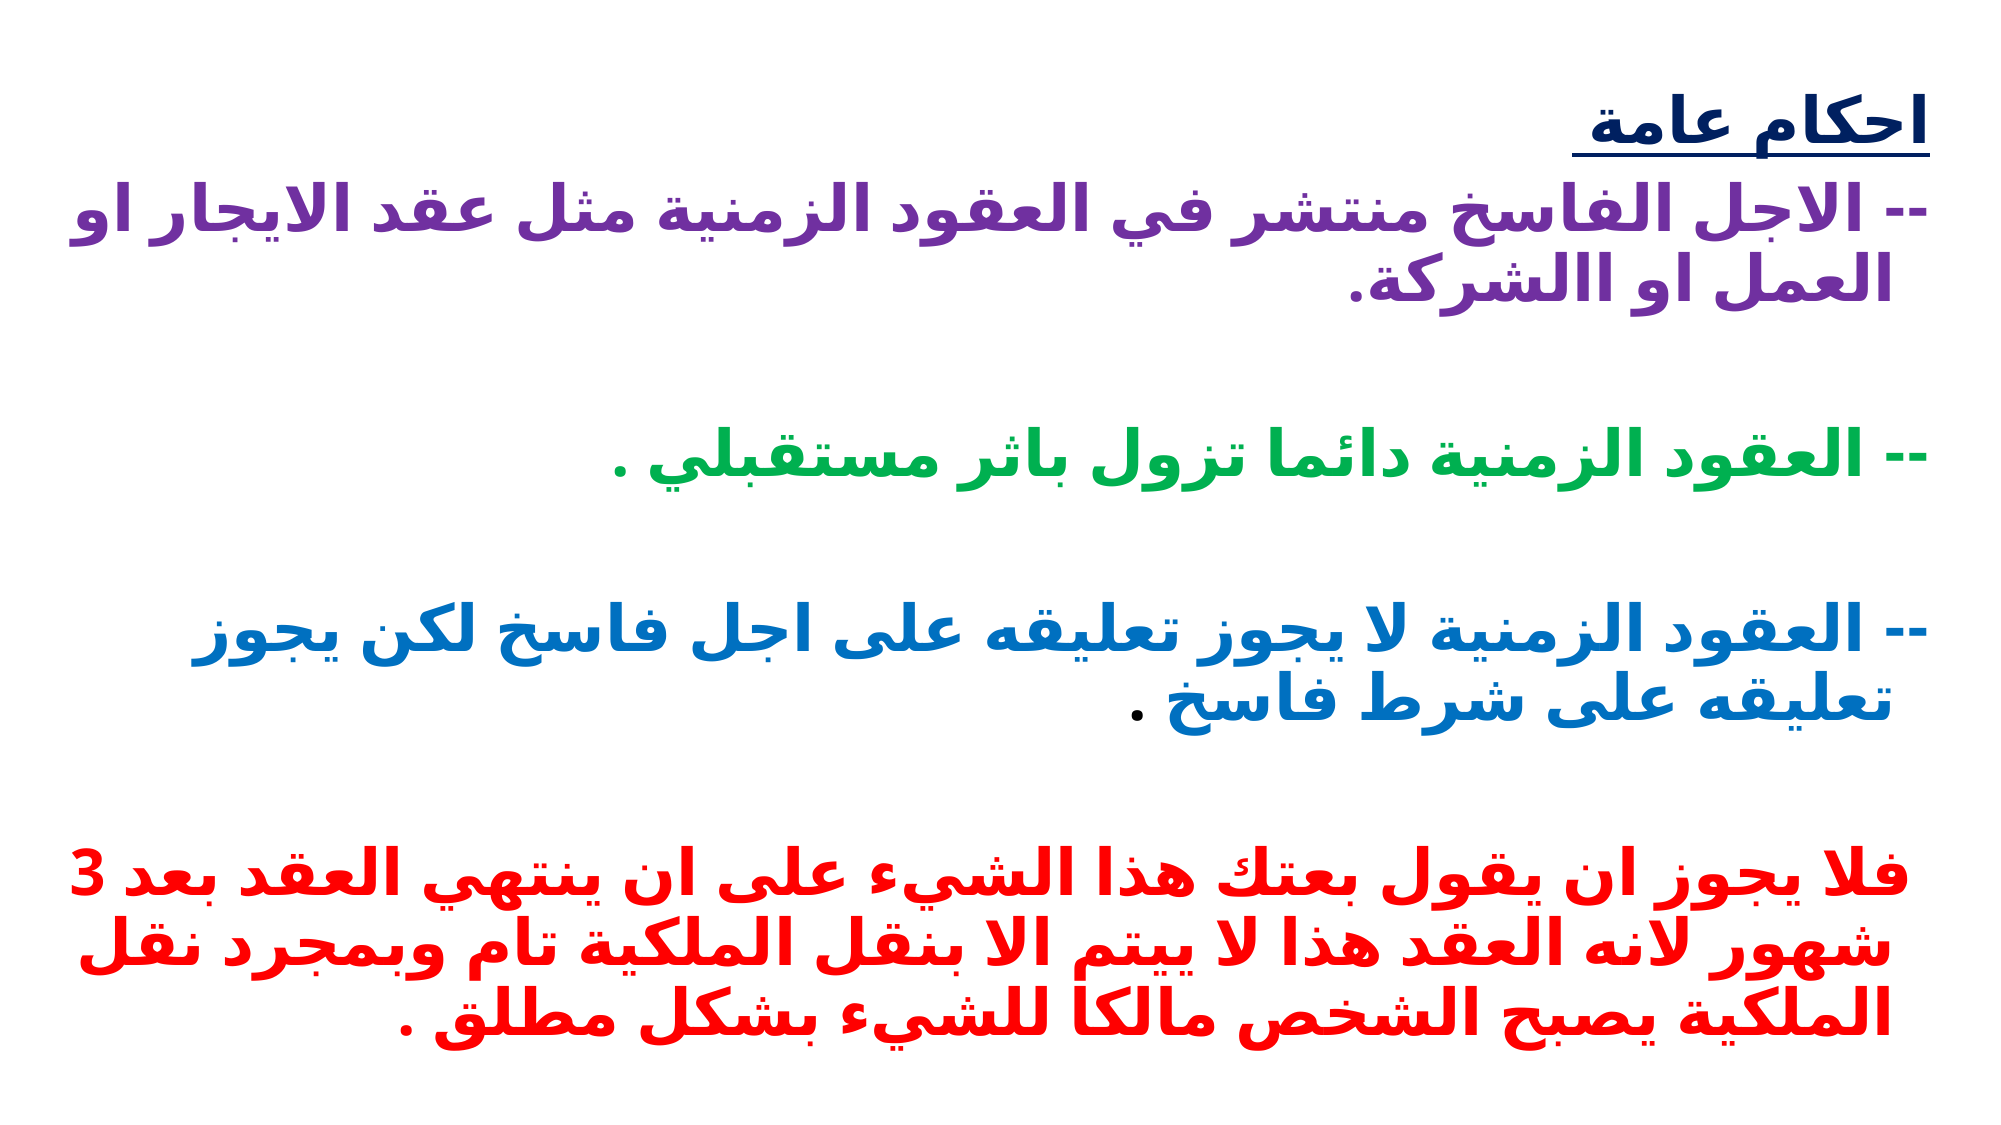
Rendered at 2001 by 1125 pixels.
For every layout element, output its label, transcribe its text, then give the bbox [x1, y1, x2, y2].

list احكام عامة -- الاجل الفاسخ منتشر في العقود الزمنية مثل عقد الايجار او العمل او االشركة. -- العقود الزمنية دائما تزول باثر مستقبلي . -- العقود الزمنية لا يجوز تعليقه على اجل فاسخ لكن يجوز تعليقه على شرط فاسخ . فلا يجوز ان يقول بعتك هذا الشيء على ان ينتهي العقد بعد 3 شهور لانه العقد هذا لا ييتم الا بنقل الملكية تام وبمجرد نقل الملكية يصبح الشخص مالكا للشيء بشكل مطلق . [48, 80, 1946, 1076]
